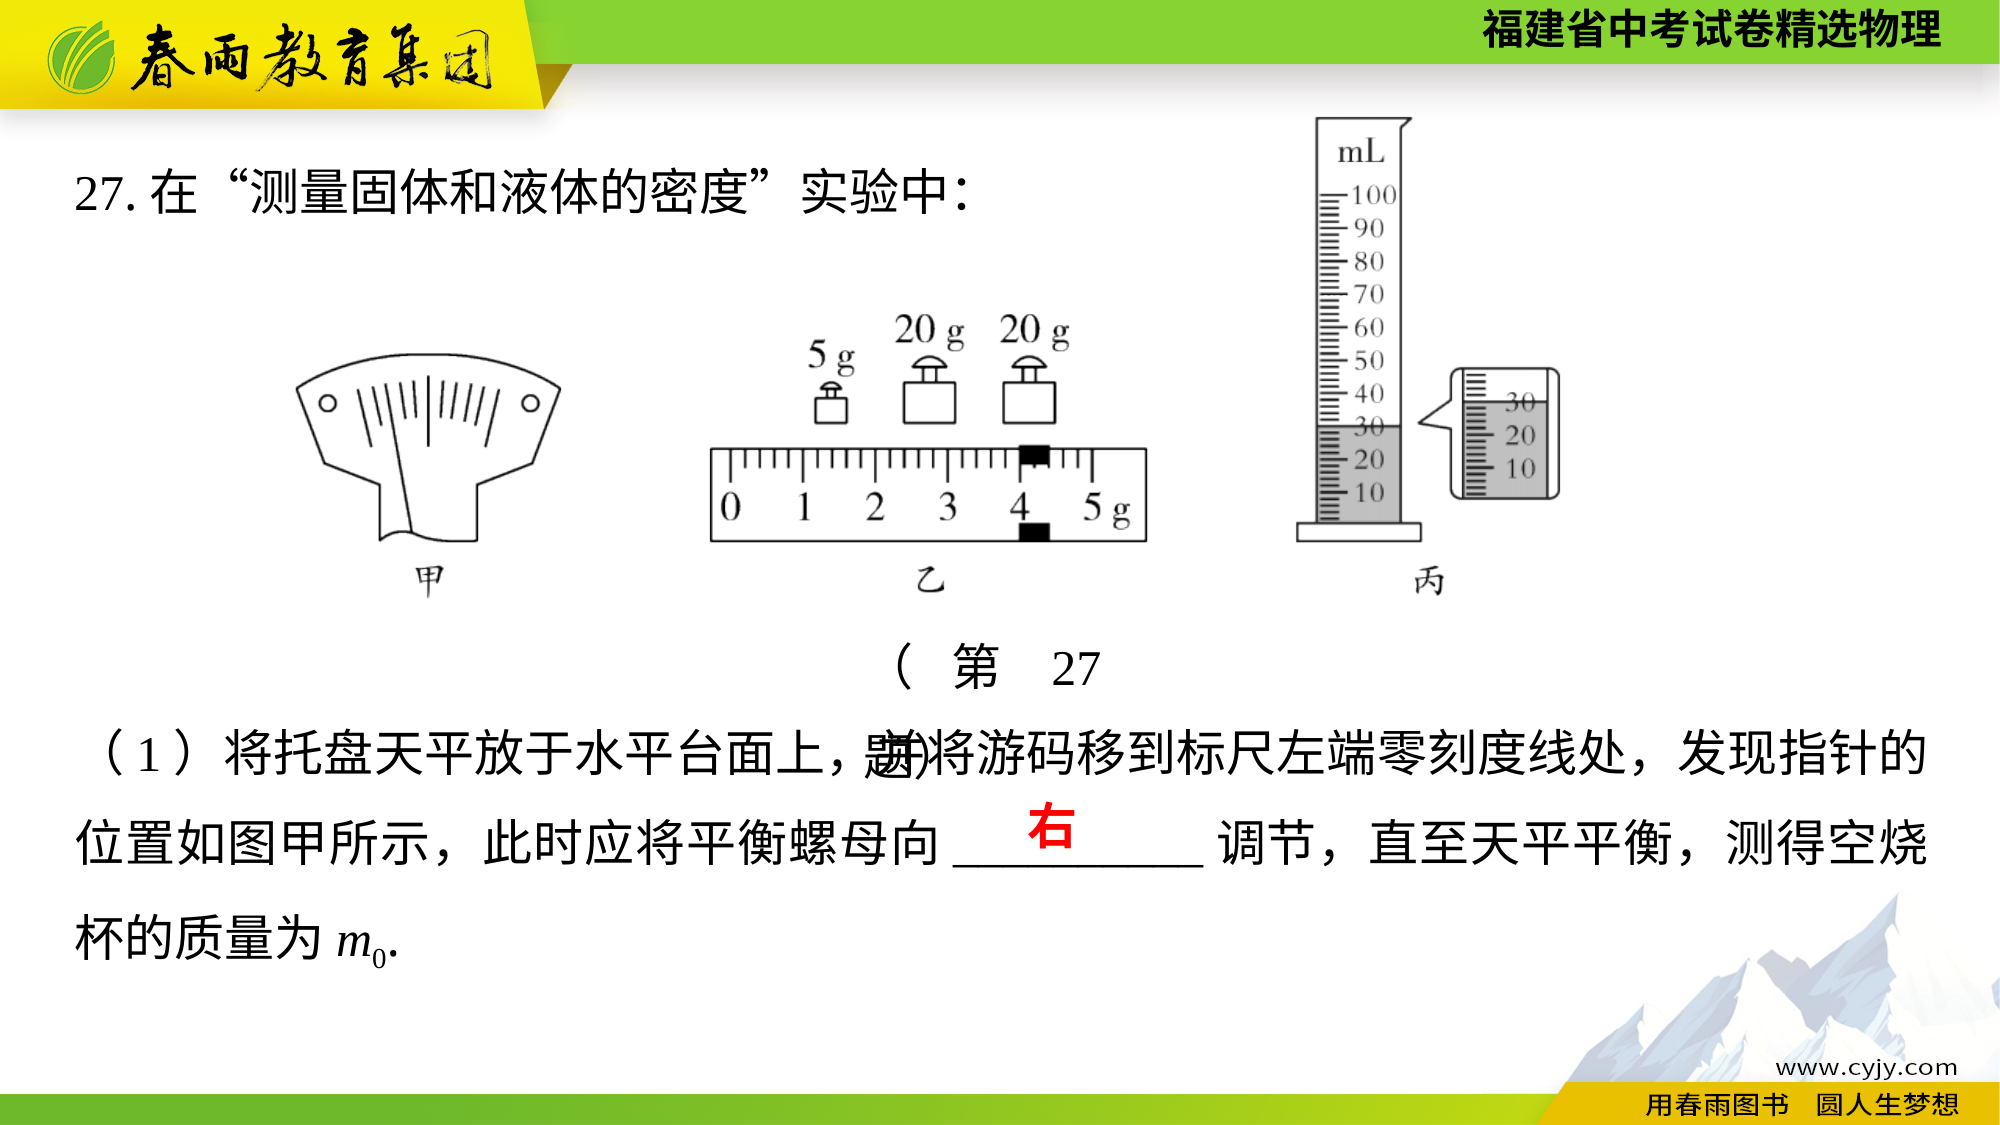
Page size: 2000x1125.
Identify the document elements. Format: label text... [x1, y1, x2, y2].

text_box （第27题） [848, 615, 1129, 703]
text_box 右 [1012, 786, 1143, 862]
list 27.在“测量固体和液体的密度”实验中： （1）将托盘天平放于水平台面上，并将游码移到标尺左端零刻度线处，发现指针的位置如图甲所示，此时应将平衡螺母向__________调节，直至天平平衡，测得空烧杯的质量为m0. [59, 122, 1944, 979]
picture [0, 0, 2000, 1125]
